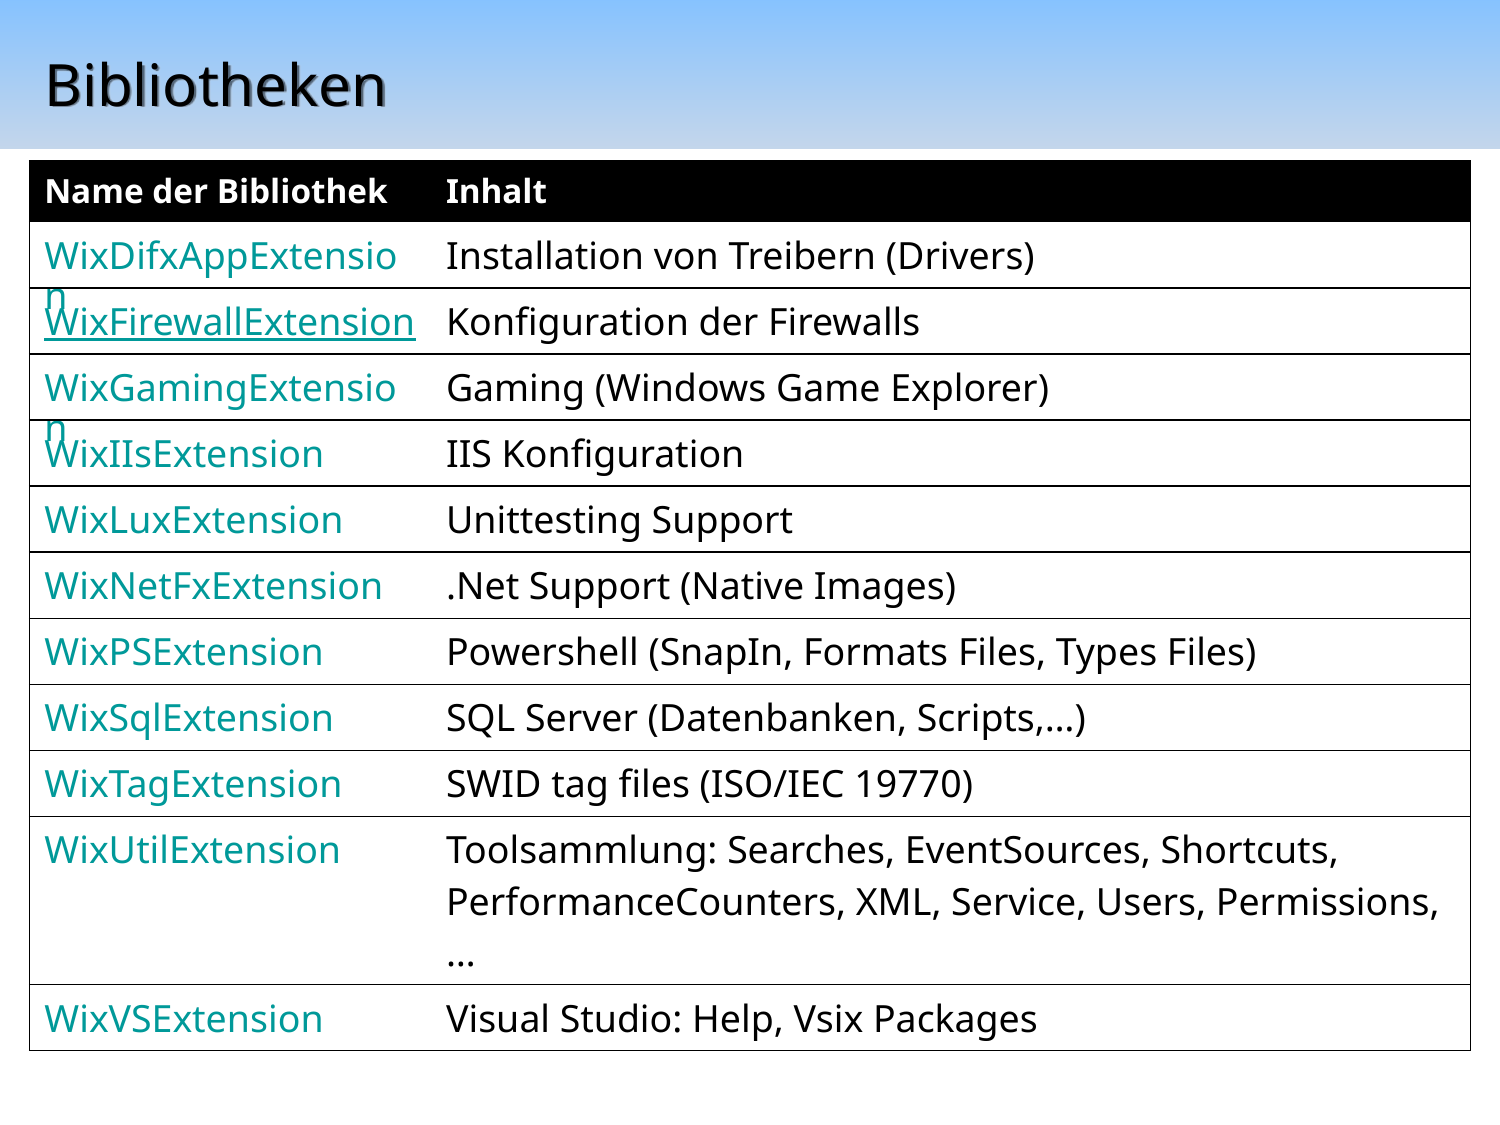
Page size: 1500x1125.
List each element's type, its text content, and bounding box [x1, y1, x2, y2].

table_cell WixTagExtension [30, 751, 431, 816]
table_cell Visual Studio: Help, Vsix Packages [431, 985, 1470, 1050]
table_cell Powershell (SnapIn, Formats Files, Types Files) [431, 619, 1470, 684]
table_cell WixSqlExtension [30, 685, 431, 750]
table_cell WixGamingExtension [30, 355, 431, 419]
table_cell WixDifxAppExtension [30, 222, 431, 287]
table_cell WixVSExtension [30, 985, 431, 1050]
table_header Name der Bibliothek [30, 162, 431, 221]
table_cell Installation von Treibern (Drivers) [431, 222, 1470, 287]
table_cell WixPSExtension [30, 619, 431, 684]
table_cell SQL Server (Datenbanken, Scripts,…) [431, 685, 1470, 750]
title Bibliotheken [29, 29, 1471, 138]
table_cell WixFirewallExtension [30, 289, 431, 353]
table_cell WixUtilExtension [30, 817, 431, 984]
table_header Inhalt [431, 162, 1470, 221]
table_cell WixIIsExtension [30, 421, 431, 485]
table_cell Unittesting Support [431, 487, 1470, 551]
table_cell Toolsammlung: Searches, EventSources, Shortcuts, PerformanceCounters, XML, Service, Users, Permissions,… [431, 817, 1470, 984]
table_cell WixNetFxExtension [30, 553, 431, 618]
table_cell Konfiguration der Firewalls [431, 289, 1470, 353]
table_cell Gaming (Windows Game Explorer) [431, 355, 1470, 419]
table_cell SWID tag files (ISO/IEC 19770) [431, 751, 1470, 816]
table_cell IIS Konfiguration [431, 421, 1470, 485]
table_cell .Net Support (Native Images) [431, 553, 1470, 618]
table_cell WixLuxExtension [30, 487, 431, 551]
